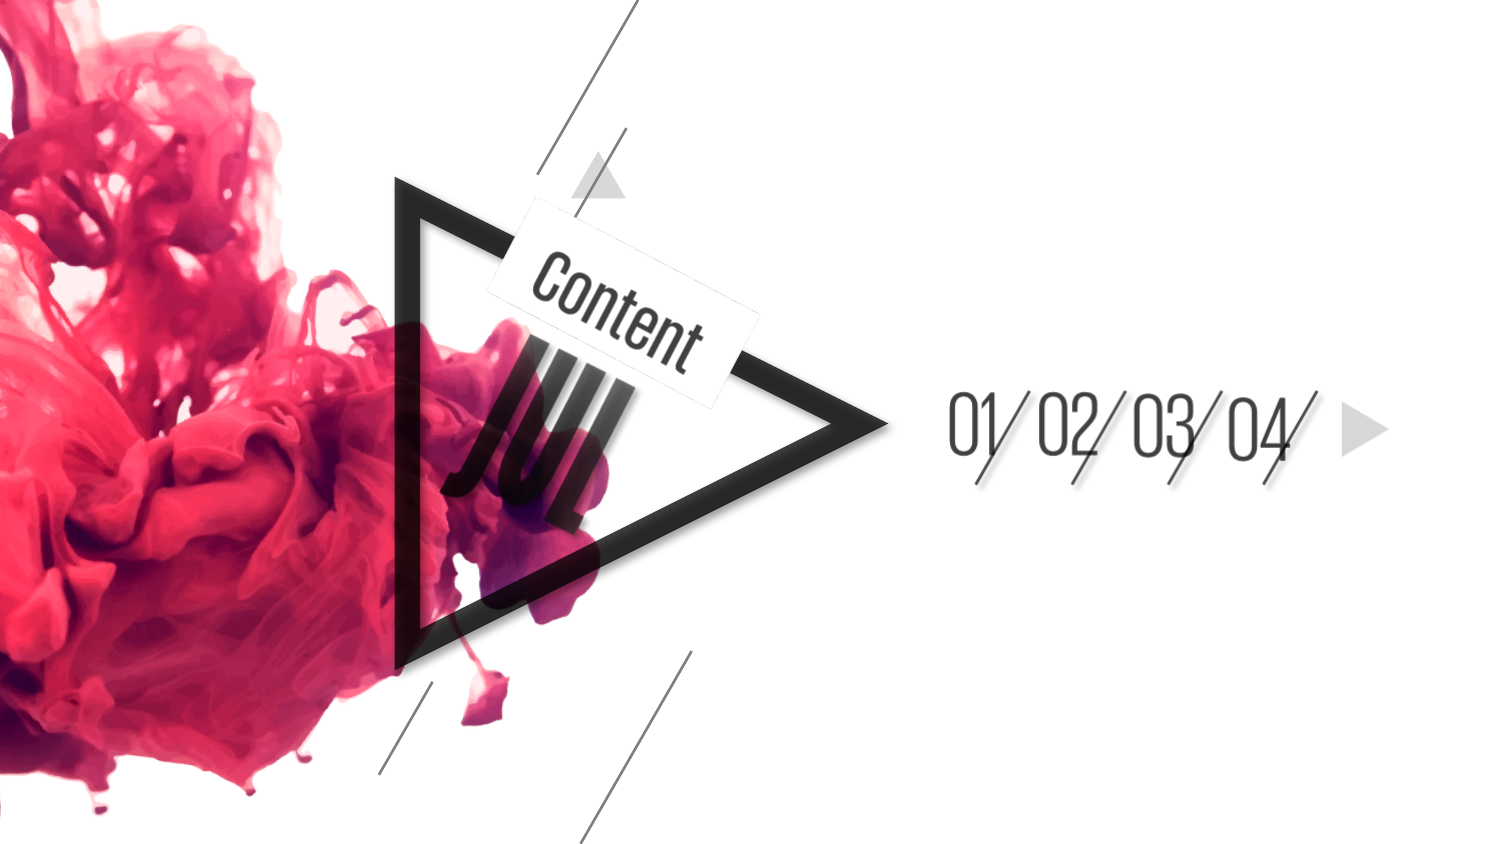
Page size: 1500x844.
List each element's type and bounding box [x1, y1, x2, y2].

text_box [819, 400, 865, 447]
text_box [537, 0, 639, 175]
picture [891, 327, 1390, 527]
text_box [378, 755, 433, 776]
text_box [580, 755, 692, 844]
text_box [572, 127, 627, 177]
picture [0, 0, 815, 844]
